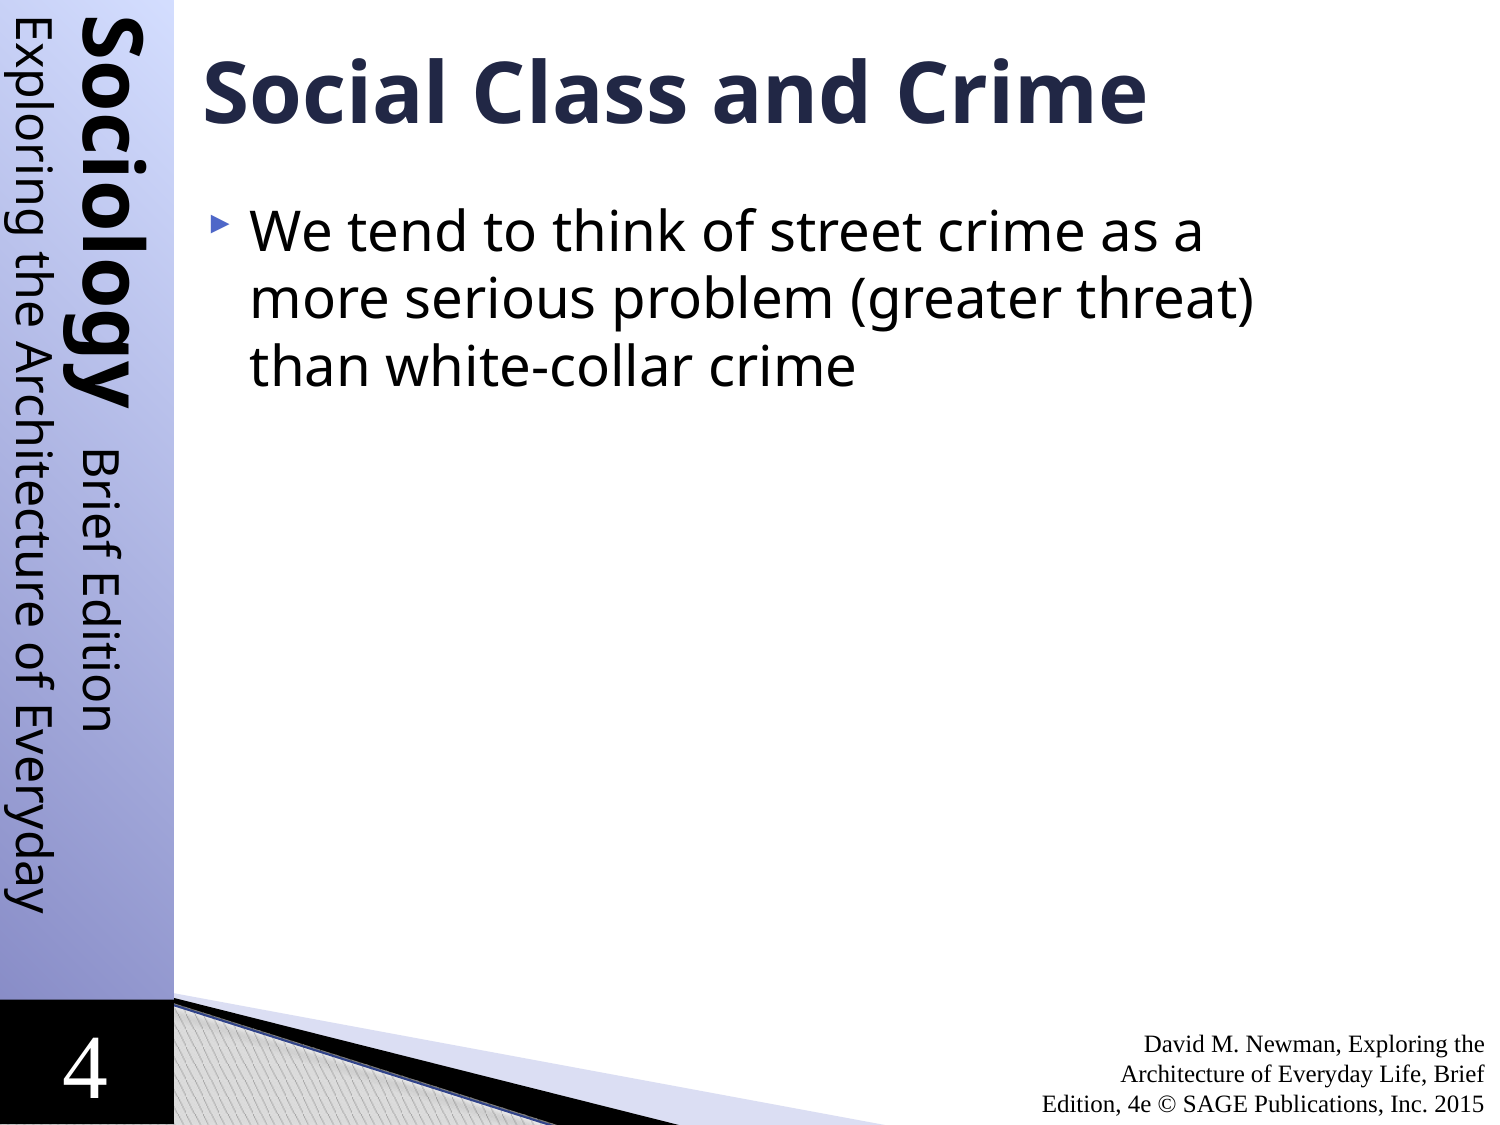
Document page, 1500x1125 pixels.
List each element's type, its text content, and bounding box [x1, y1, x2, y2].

title Social Class and Crime [187, 0, 1500, 183]
footer David M. Newman, Exploring the Architecture of Everyday Life, Brief Edition, 4e © SAGE Publications, Inc. 2015 [1025, 1065, 1500, 1125]
picture [174, 1003, 558, 1125]
list We tend to think of street crime as a more serious problem (greater threat) than white-collar crime [174, 187, 1300, 987]
